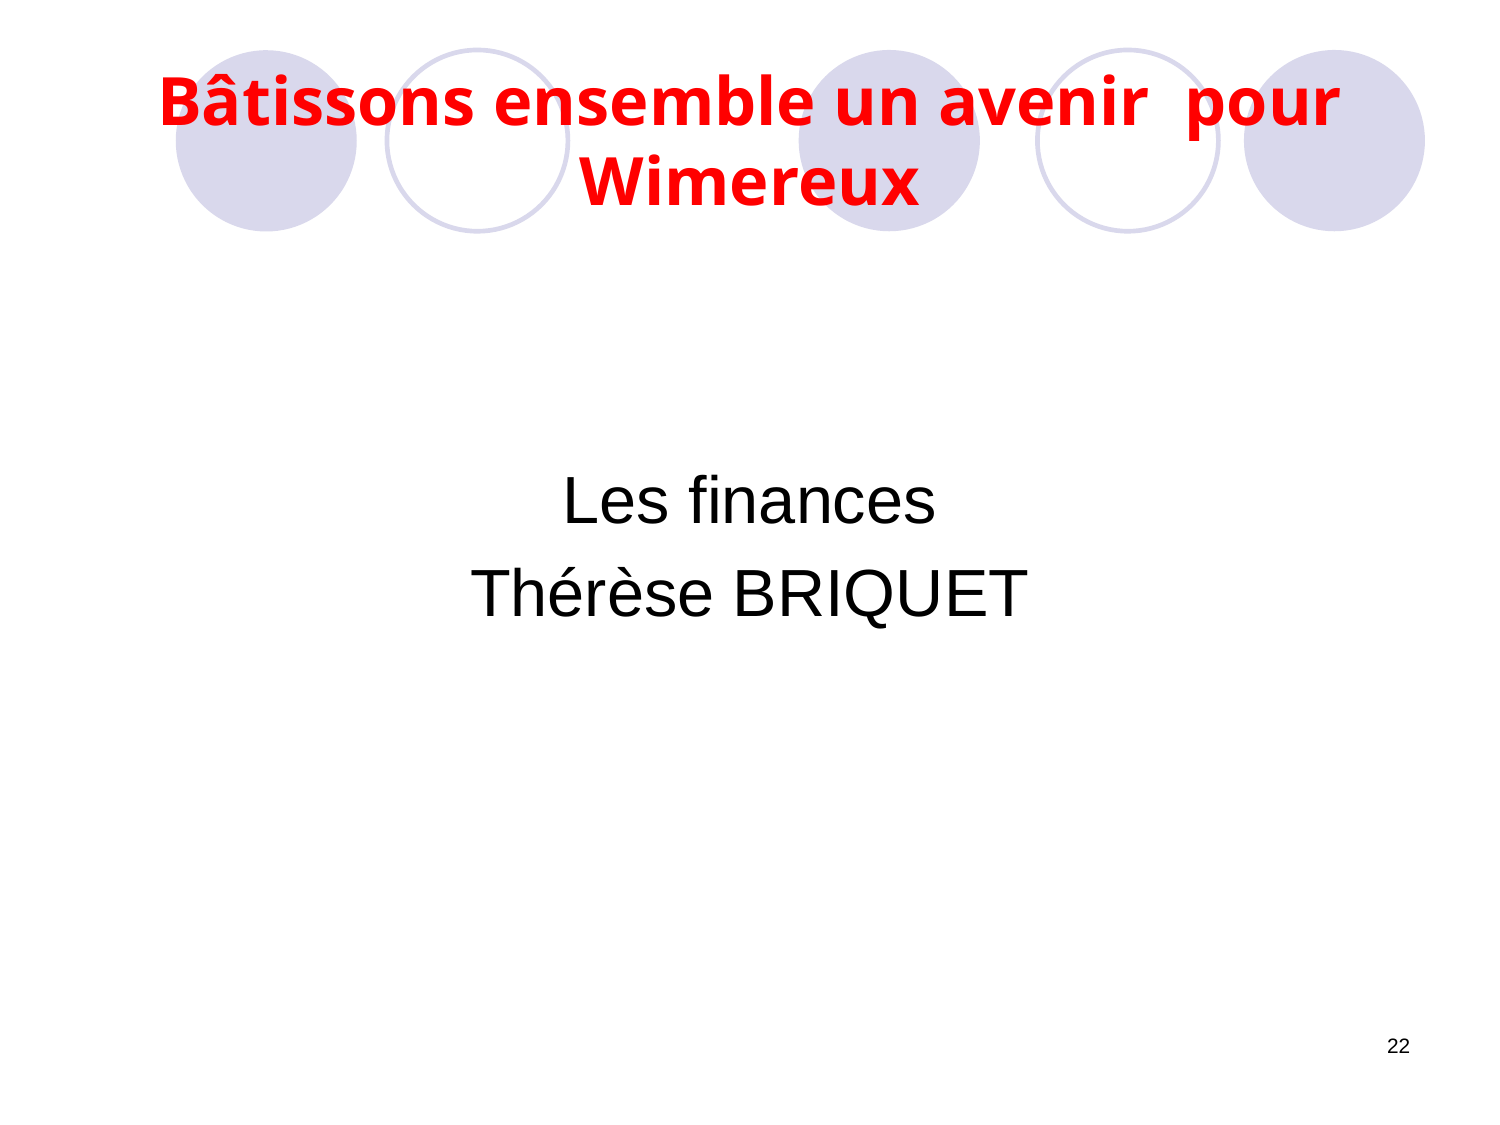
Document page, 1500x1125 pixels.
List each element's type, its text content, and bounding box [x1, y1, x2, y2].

list Les finances Thérèse BRIQUET [74, 262, 1426, 1006]
title Bâtissons ensemble un avenir pour Wimereux [74, 44, 1426, 233]
slide_number 22 [1074, 1024, 1426, 1101]
